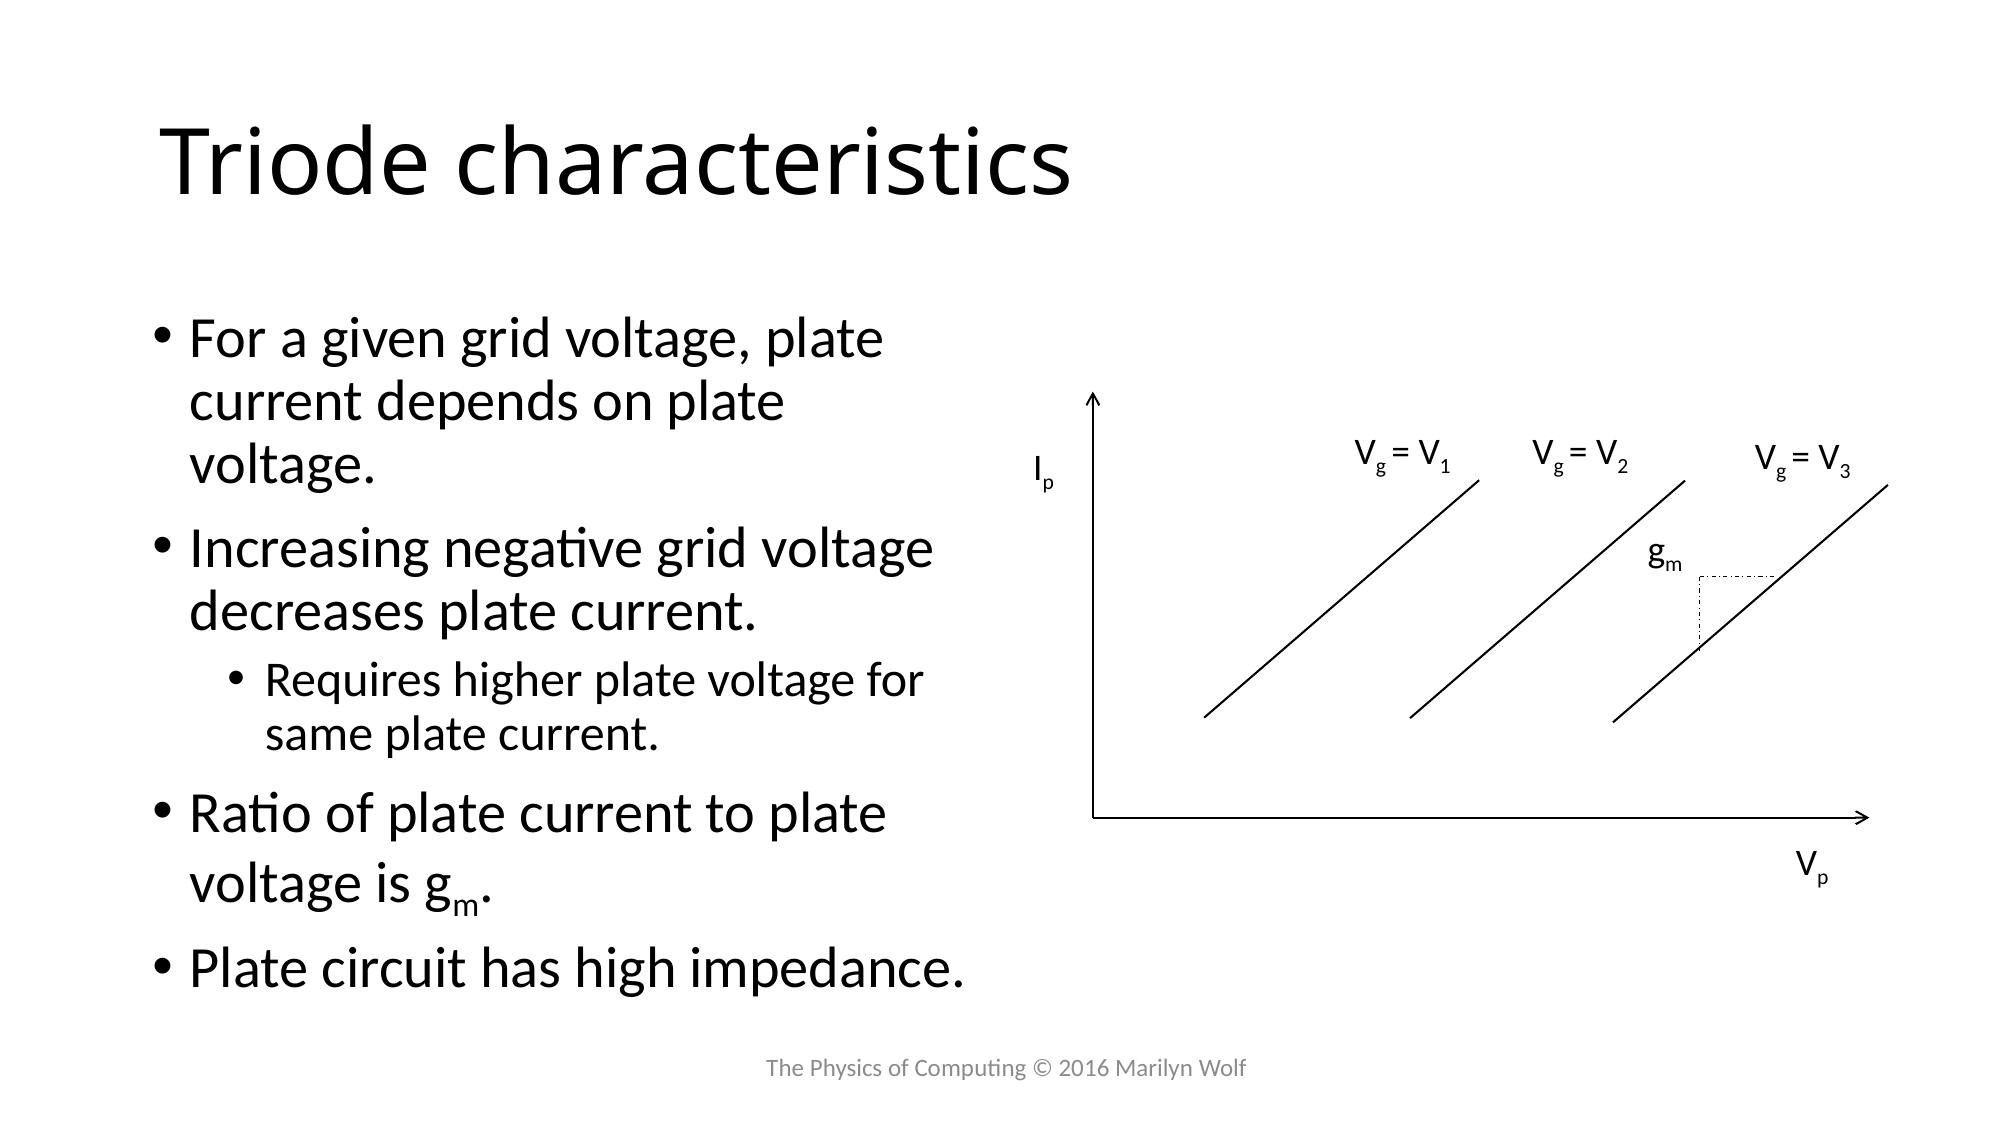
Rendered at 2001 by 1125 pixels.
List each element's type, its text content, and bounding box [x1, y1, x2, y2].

text_box Ip [1018, 435, 1070, 502]
footer The Physics of Computing © 2016 Marilyn Wolf [669, 1037, 1345, 1097]
title Triode characteristics [144, 56, 1870, 274]
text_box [1410, 419, 1686, 719]
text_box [1204, 419, 1480, 718]
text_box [1612, 424, 1888, 723]
list For a given grid voltage, plate current depends on plate voltage. Increasing negative grid voltage decreases plate current. Requires higher plate voltage for same plate current. Ratio of plate current to plate voltage is gm. Plate circuit has high impedance. [137, 299, 988, 1014]
text_box Vp [1781, 830, 1844, 897]
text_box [1630, 517, 1775, 652]
